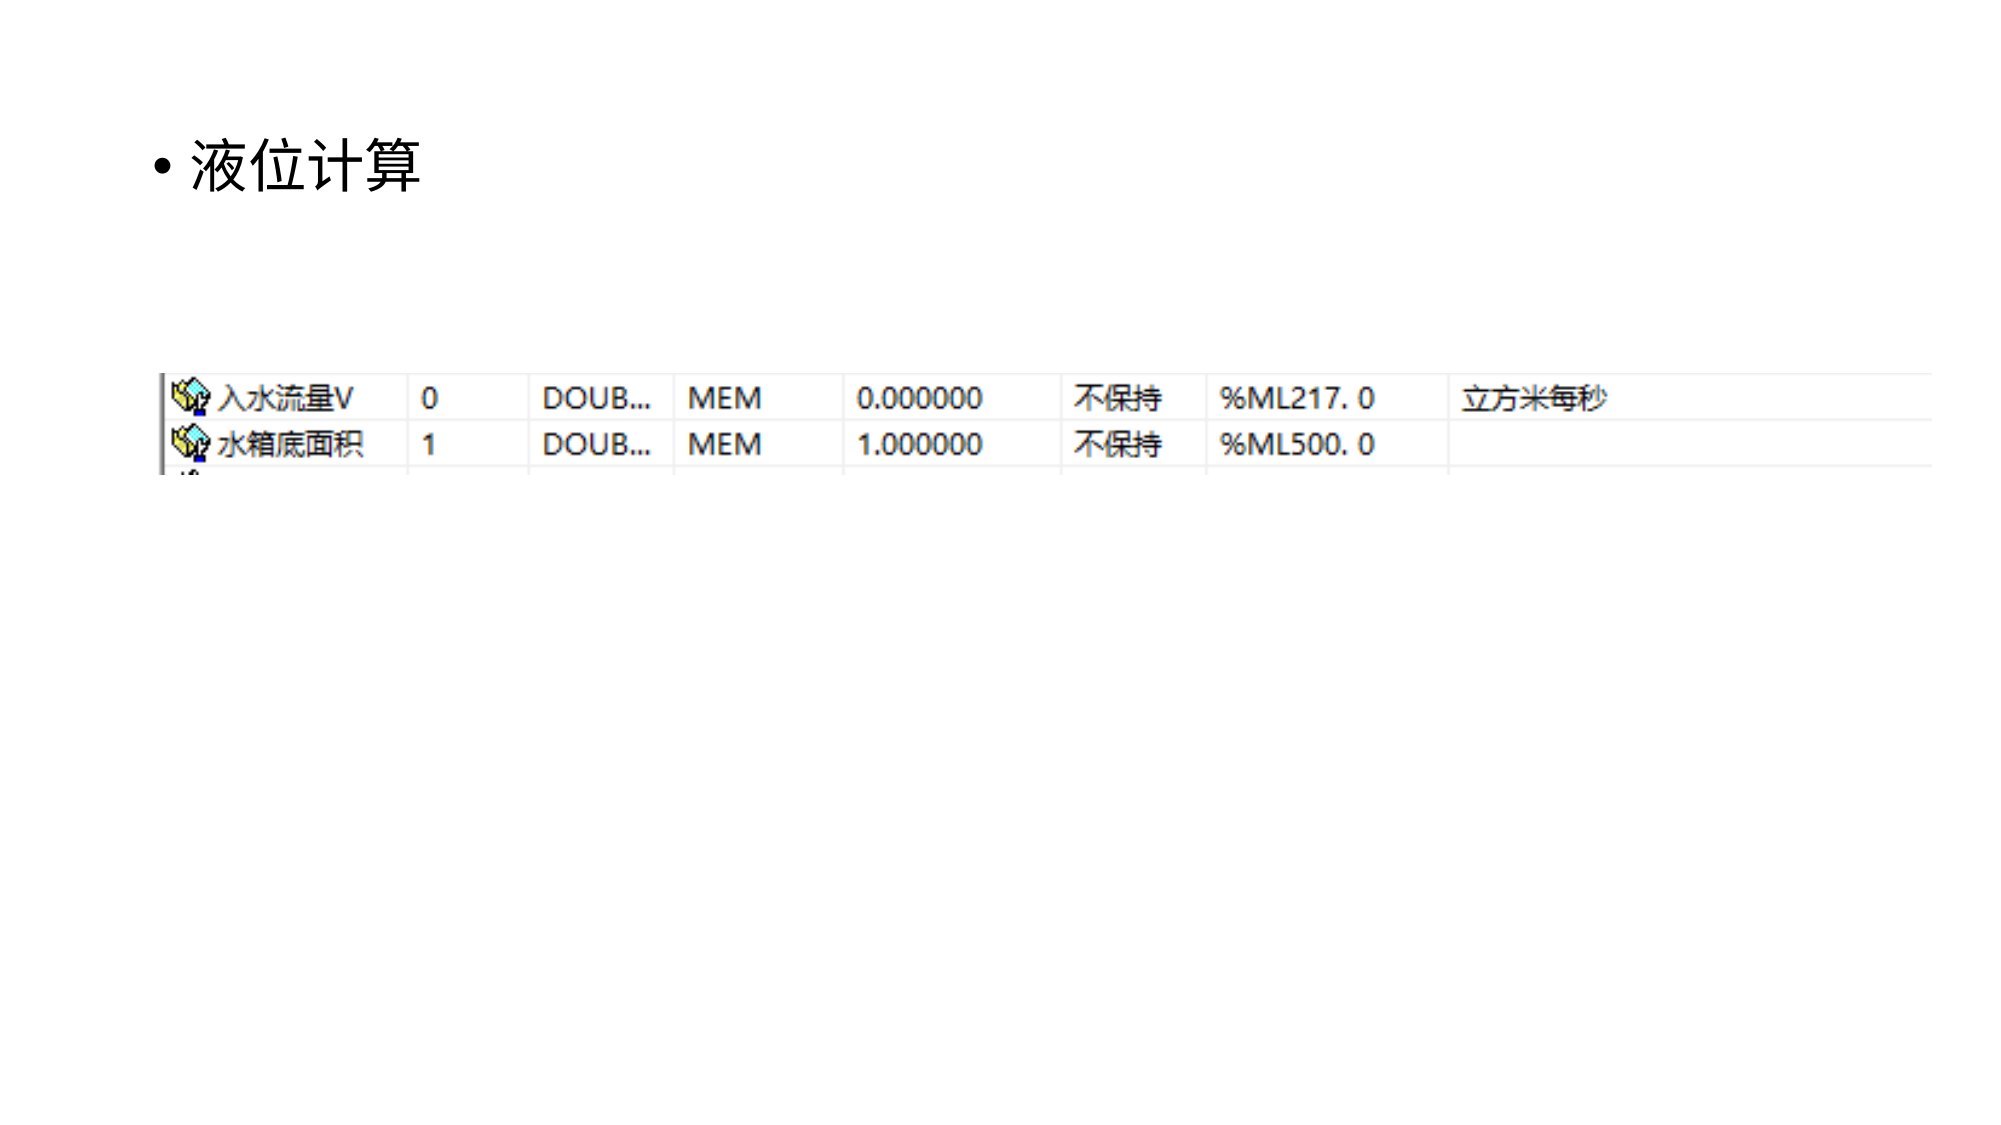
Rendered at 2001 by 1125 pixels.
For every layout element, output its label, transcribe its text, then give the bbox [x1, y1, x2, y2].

picture [158, 373, 1932, 475]
title 液位计算 [137, 59, 1863, 278]
